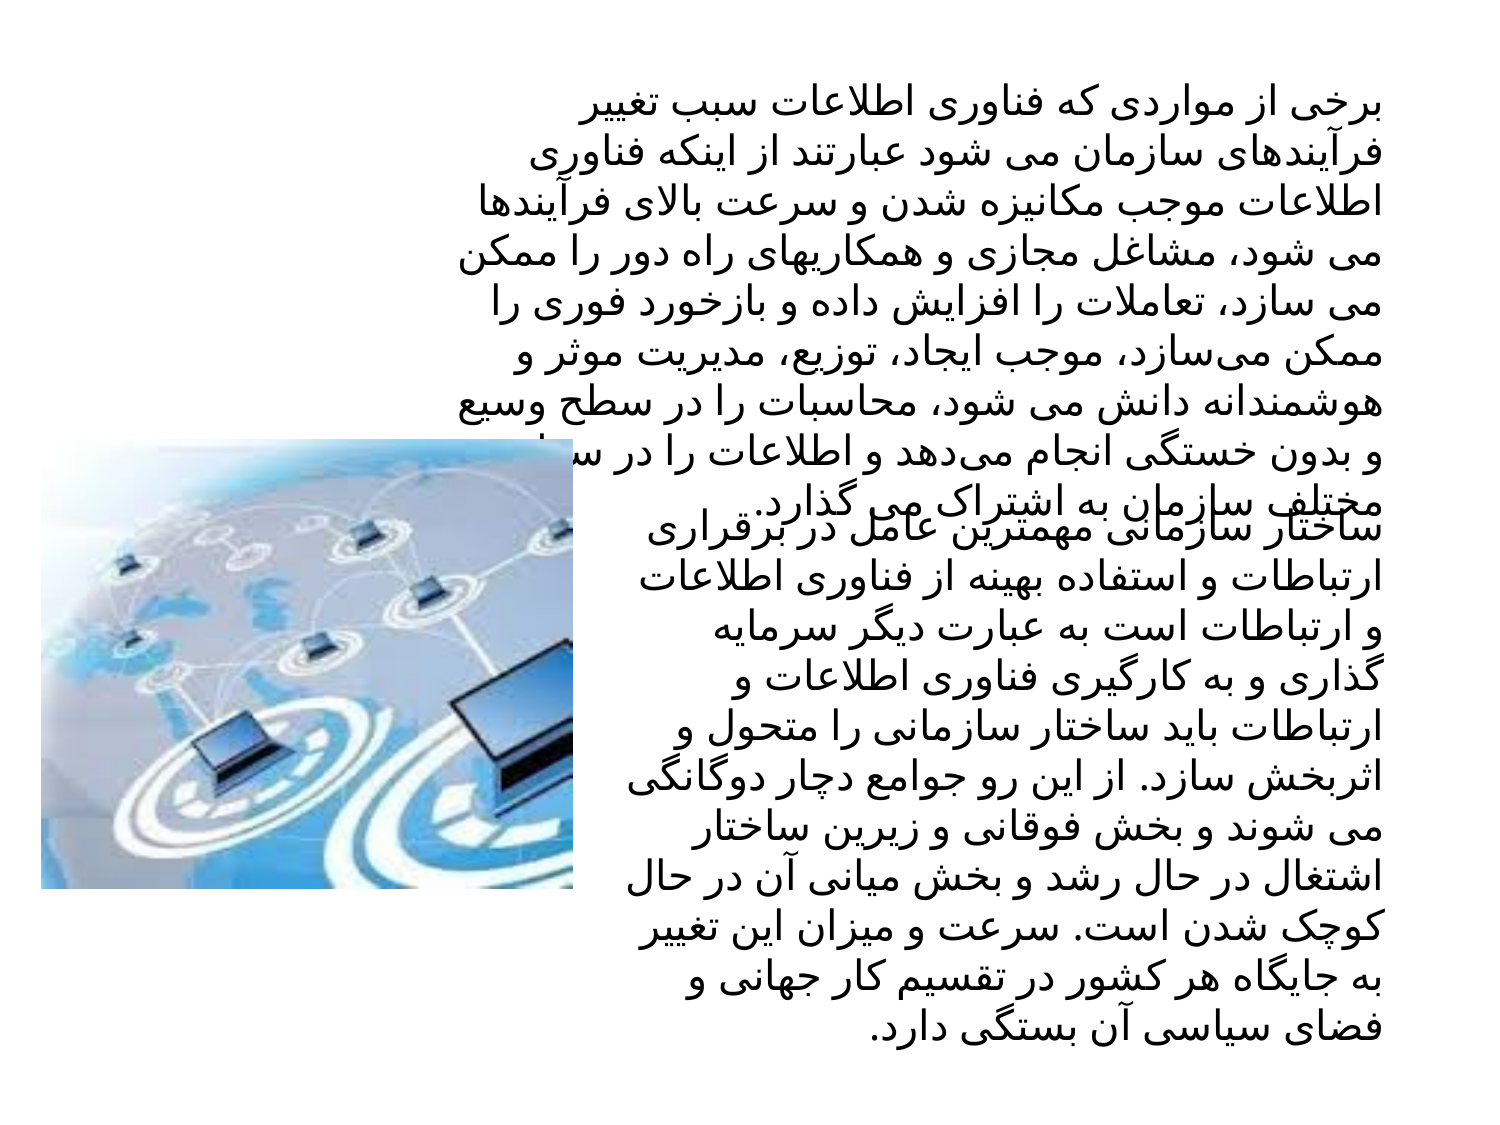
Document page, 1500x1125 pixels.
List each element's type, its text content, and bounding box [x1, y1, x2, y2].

text_box ساختار سازمانی مهمترین عامل در برقراری ارتباطات و استفاده بهینه از فناوری اطلاعات و ارتباطات است به عبارت دیگر سرمایه گذاری و به کارگیری فناوری اطلاعات و ارتباطات باید ساختار سازمانی را متحول و اثربخش سازد. از این رو جوامع دچار دوگانگی می شوند و بخش فوقانی و زیرین ساختار اشتغال در حال رشد و بخش میانی آن در حال کوچک شدن است. سرعت و میزان این تغییر به جایگاه هر کشور در تقسیم کار جهانی و فضای سیاسی آن بستگی دارد. [596, 491, 1400, 1107]
picture [41, 438, 574, 889]
text_box برخی از مواردی که فناوری اطلاعات سبب تغییر فرآیندهای سازمان می شود عبارتند از اینکه فناوری اطلاعات موجب مکانیزه شدن و سرعت بالای فرآیندها می شود، مشاغل مجازی و همکاریهای راه دور را ممکن می سازد،‌ تعاملات را افزایش داده و بازخورد فوری را ممکن می‌سازد، موجب ایجاد، توزیع، مدیریت موثر و هوشمندانه دانش می شود، محاسبات را در سطح وسیع و بدون خستگی انجام می‌دهد و اطلاعات را در سطوح مختلف سازمان به اشتراک می گذارد. [419, 66, 1400, 532]
